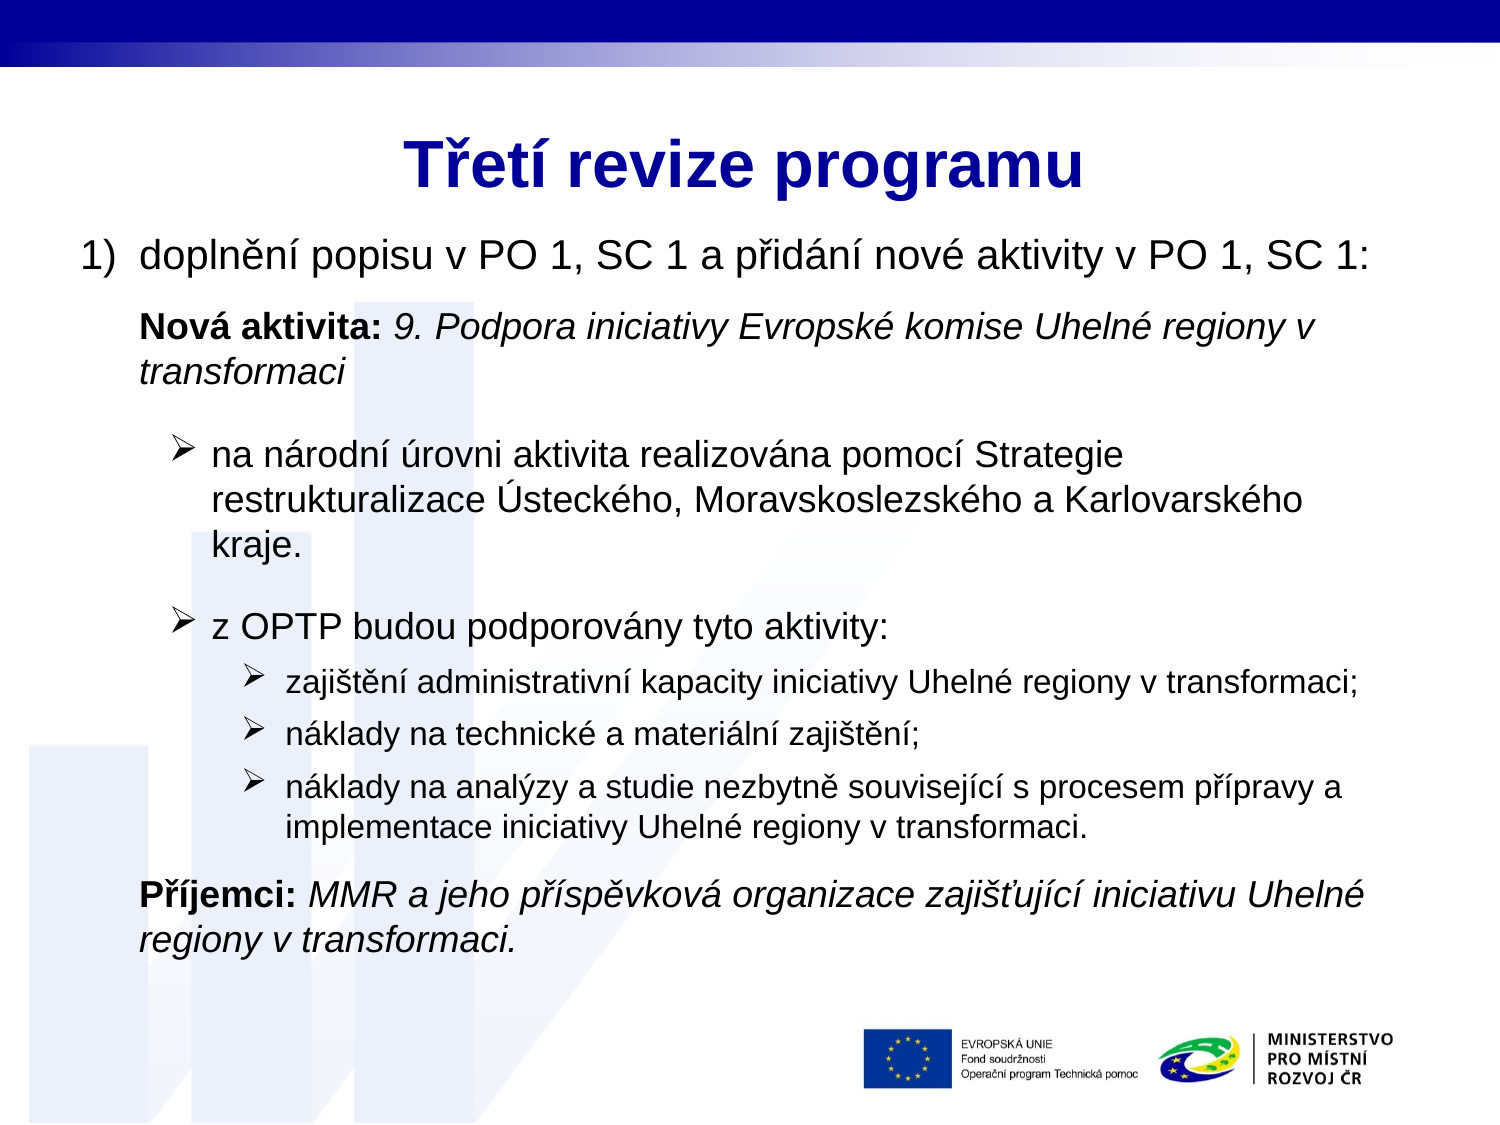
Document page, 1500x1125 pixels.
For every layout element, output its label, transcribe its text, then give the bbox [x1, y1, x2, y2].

title Třetí revize programu [64, 113, 1425, 197]
picture [29, 302, 1412, 1125]
list doplnění popisu v PO 1, SC 1 a přidání nové aktivity v PO 1, SC 1: Nová aktivita: 9. Podpora iniciativy Evropské komise Uhelné regiony v transformaci na národní úrovni aktivita realizována pomocí Strategie restrukturalizace Ústeckého, Moravskoslezského a Karlovarského kraje. z OPTP budou podporovány tyto aktivity: zajištění administrativní kapacity iniciativy Uhelné regiony v transformaci; náklady na technické a materiální zajištění; náklady na analýzy a studie nezbytně související s procesem přípravy a implementace iniciativy Uhelné regiony v transformaci. Příjemci: MMR a jeho příspěvková organizace zajišťující iniciativu Uhelné regiony v transformaci. [64, 219, 1412, 988]
